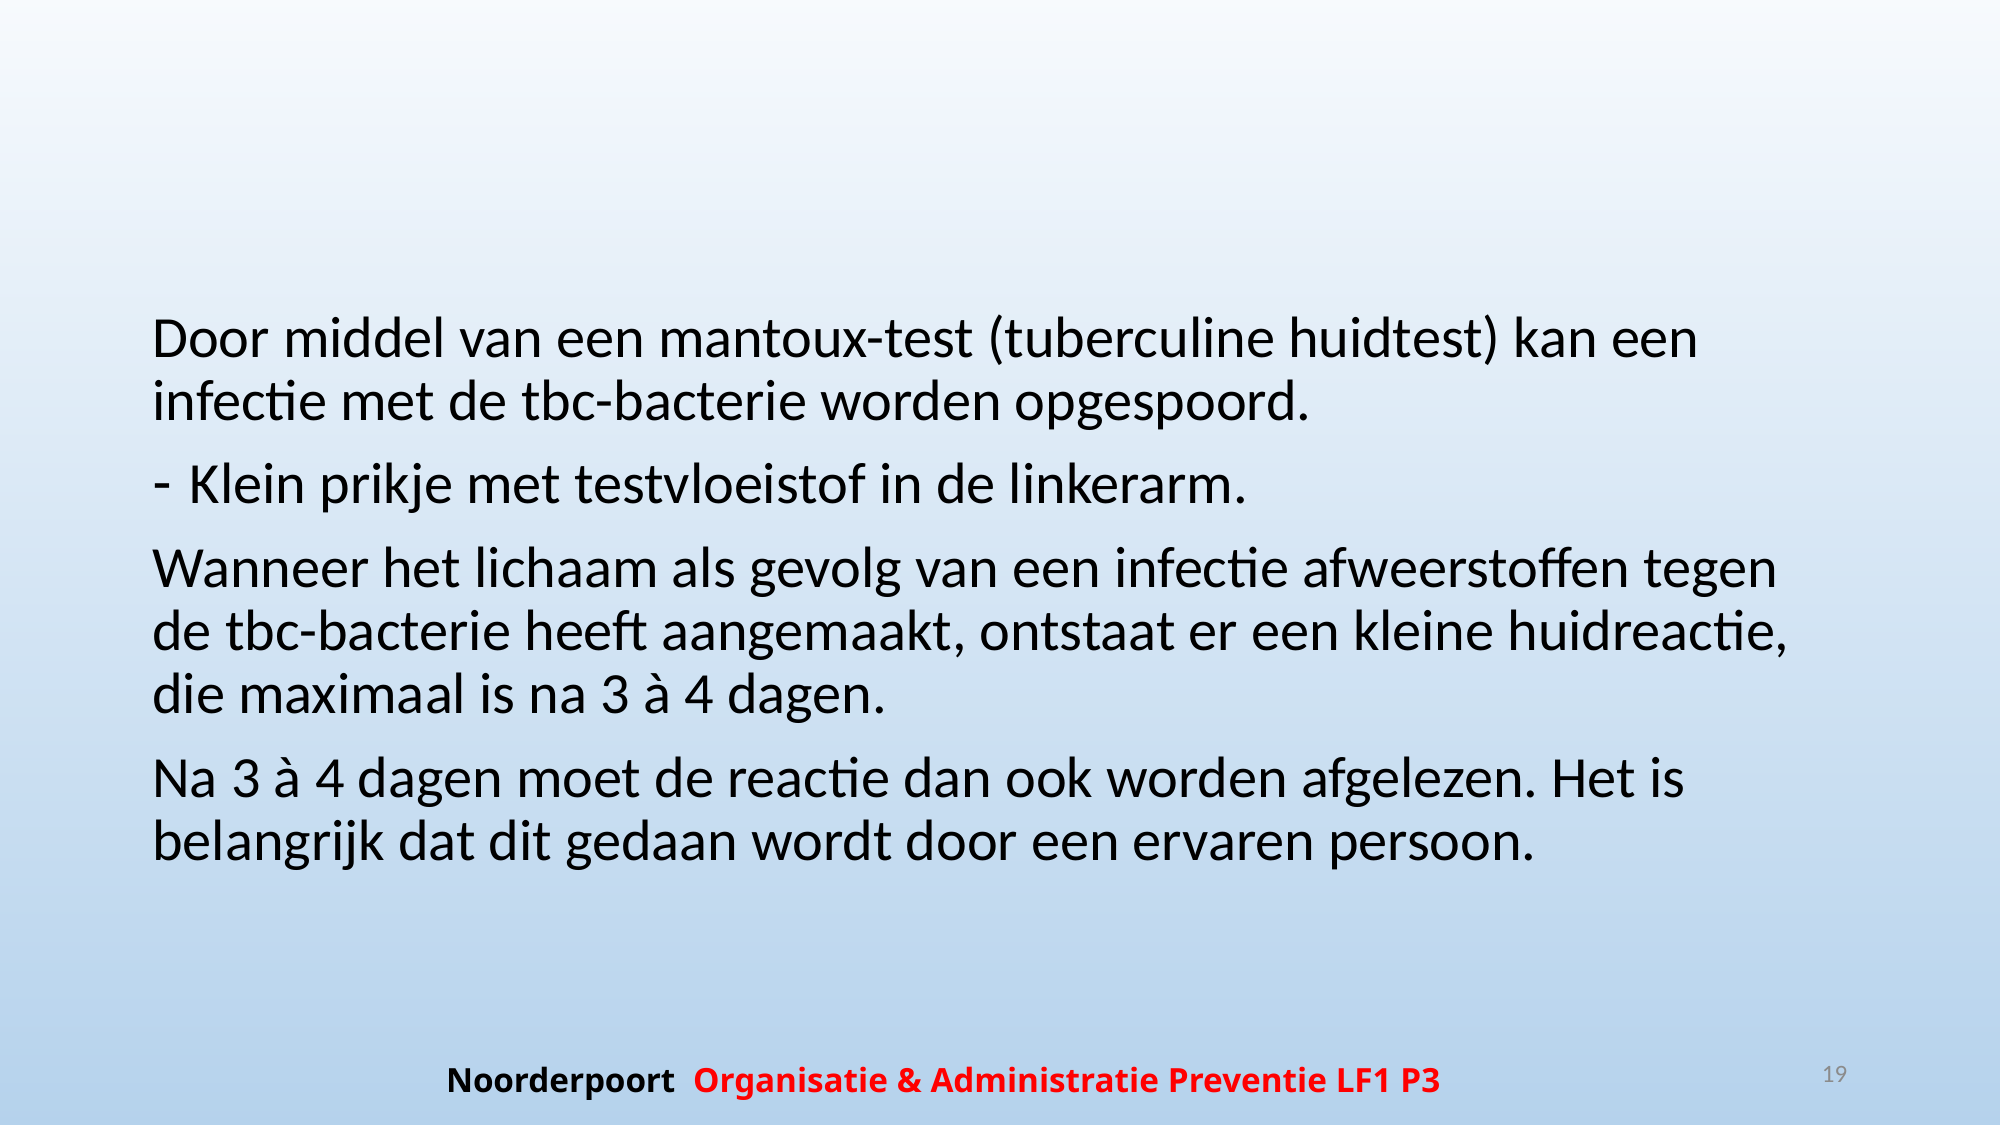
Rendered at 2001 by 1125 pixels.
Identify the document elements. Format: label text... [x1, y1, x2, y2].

slide_number 19 [1412, 1042, 1863, 1103]
footer Noorderpoort Organisatie & Administratie Preventie LF1 P3 [197, 1048, 1717, 1109]
list Door middel van een mantoux-test (tuberculine huidtest) kan een infectie met de tbc-bacterie worden opgespoord. Klein prikje met testvloeistof in de linkerarm. Wanneer het lichaam als gevolg van een infectie afweerstoffen tegen de tbc-bacterie heeft aangemaakt, ontstaat er een kleine huidreactie, die maximaal is na 3 à 4 dagen. Na 3 à 4 dagen moet de reactie dan ook worden afgelezen. Het is belangrijk dat dit gedaan wordt door een ervaren persoon. [137, 299, 1863, 1014]
